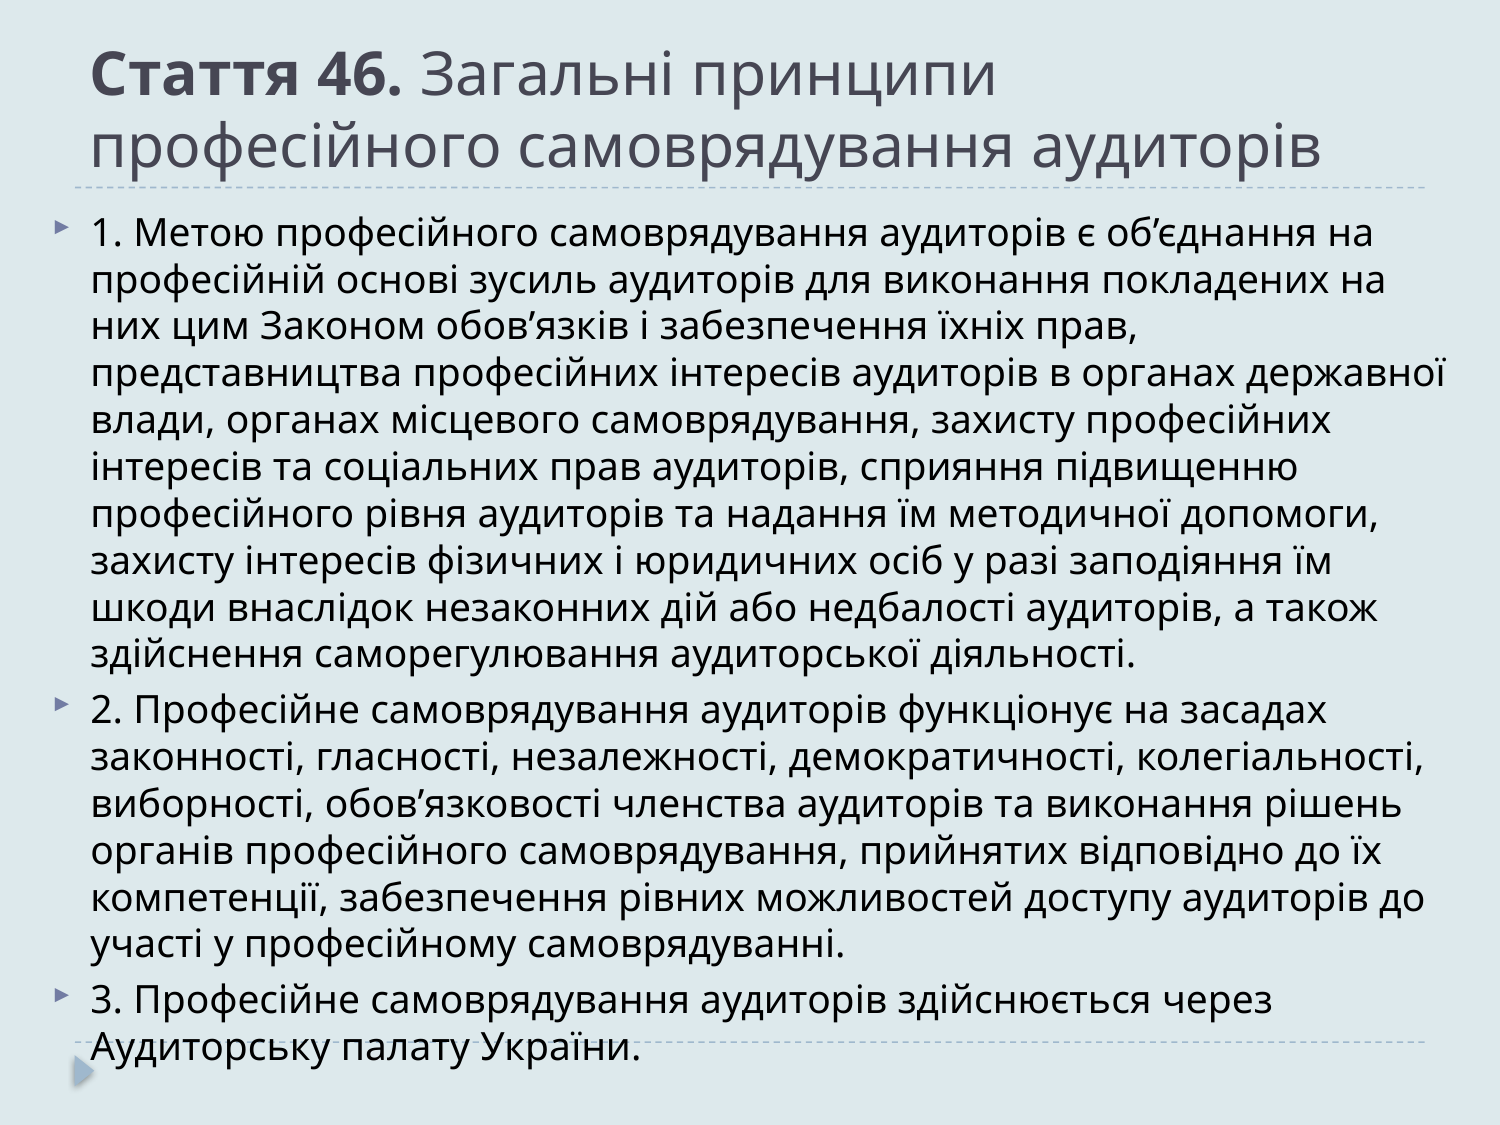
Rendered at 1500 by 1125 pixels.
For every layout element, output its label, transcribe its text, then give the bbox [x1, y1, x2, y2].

title Стаття 46. Загальні принципи професійного самоврядування аудиторів [75, 24, 1425, 188]
list 1. Метою професійного самоврядування аудиторів є об’єднання на професійній основі зусиль аудиторів для виконання покладених на них цим Законом обов’язків і забезпечення їхніх прав, представництва професійних інтересів аудиторів в органах державної влади, органах місцевого самоврядування, захисту професійних інтересів та соціальних прав аудиторів, сприяння підвищенню професійного рівня аудиторів та надання їм методичної допомоги, захисту інтересів фізичних і юридичних осіб у разі заподіяння їм шкоди внаслідок незаконних дій або недбалості аудиторів, а також здійснення саморегулювання аудиторської діяльності. 2. Професійне самоврядування аудиторів функціонує на засадах законності, гласності, незалежності, демократичності, колегіальності, виборності, обов’язковості членства аудиторів та виконання рішень органів професійного самоврядування, прийнятих відповідно до їх компетенції, забезпечення рівних можливостей доступу аудиторів до участі у професійному самоврядуванні. 3. Професійне самоврядування аудиторів здійснюється через Аудиторську палату України. [37, 200, 1475, 1100]
